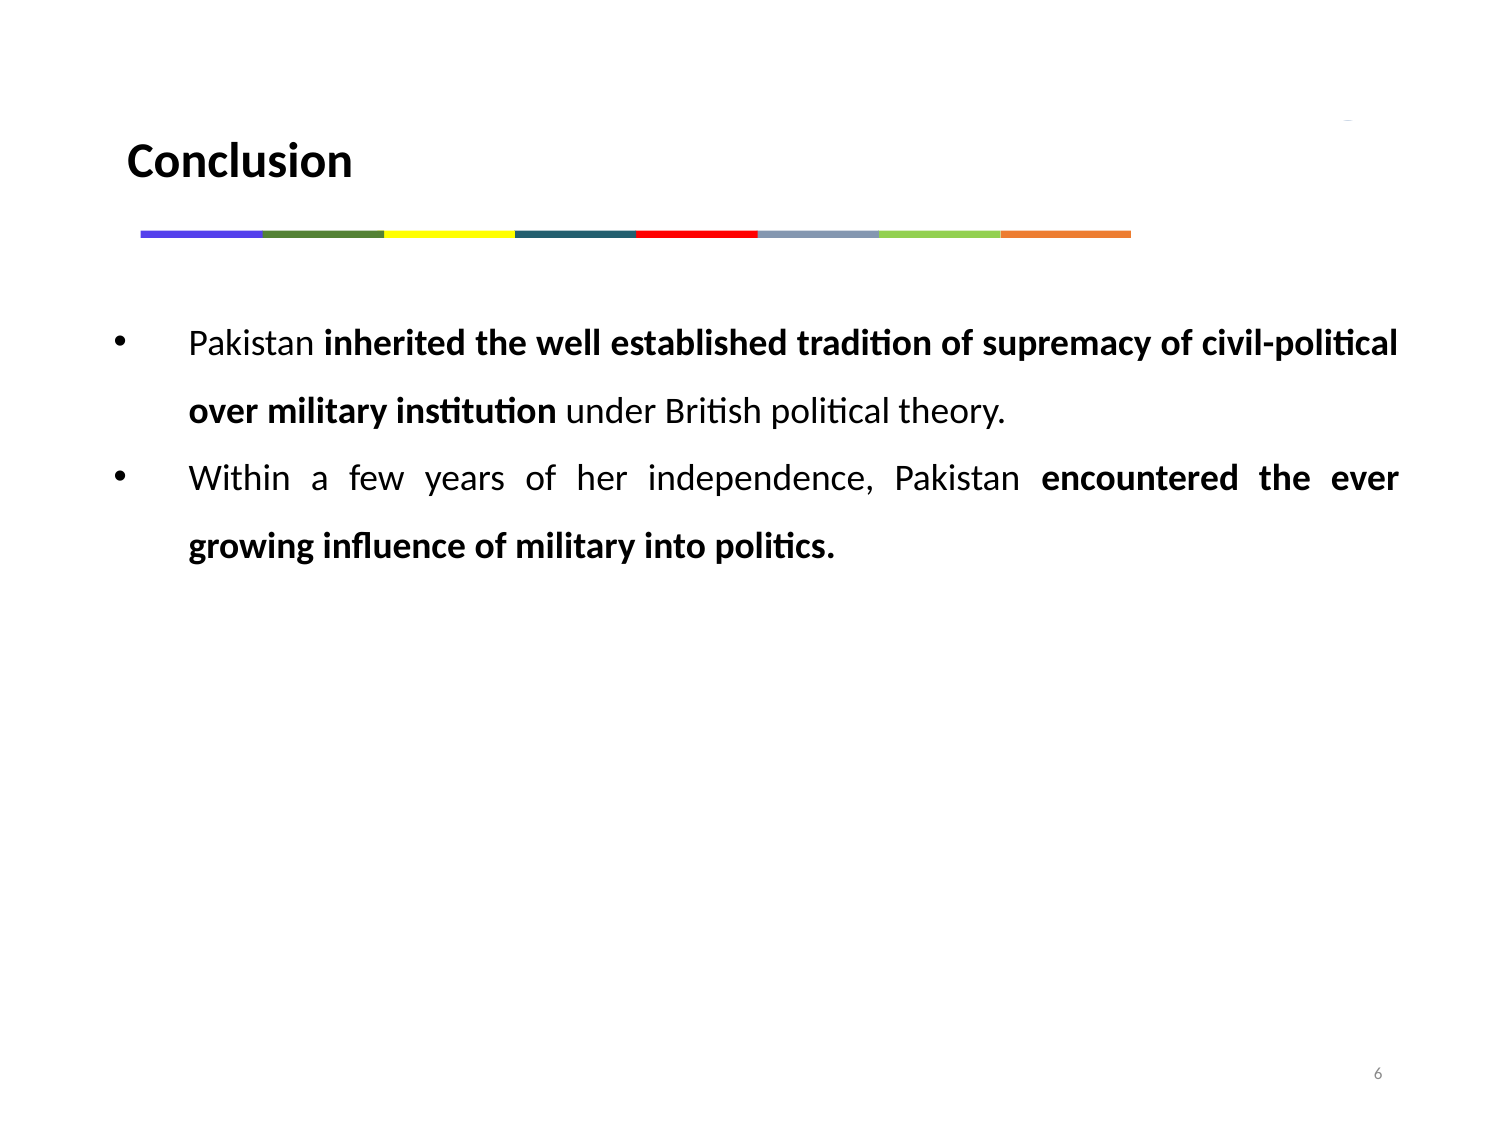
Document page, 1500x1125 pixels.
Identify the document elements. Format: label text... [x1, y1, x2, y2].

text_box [140, 230, 1131, 239]
slide_number 6 [1060, 1042, 1398, 1103]
text_box Pakistan inherited the well established tradition of supremacy of civil-political over military institution under British political theory. Within a few years of her independence, Pakistan encountered the ever growing influence of military into politics. [98, 288, 1415, 649]
text_box Conclusion [112, 120, 1500, 266]
